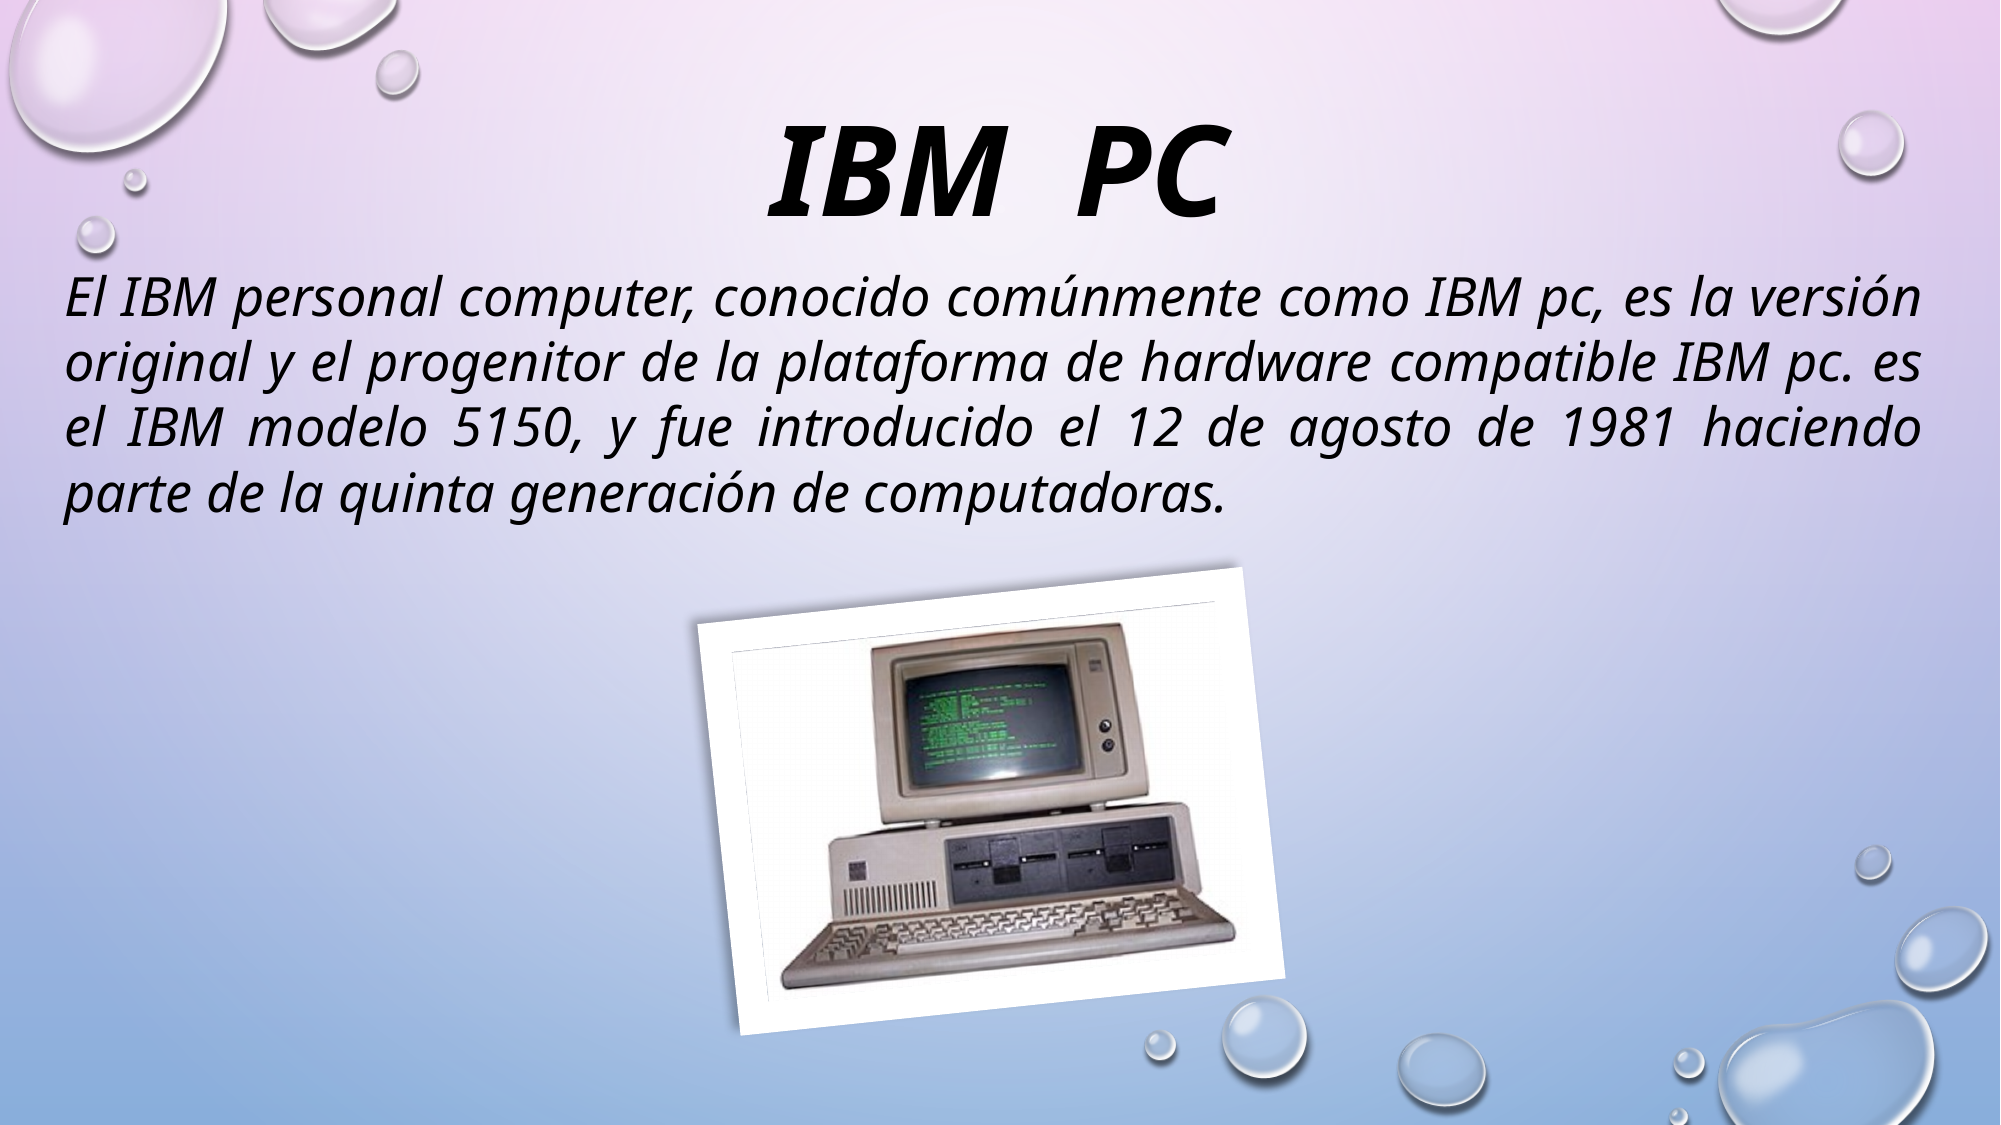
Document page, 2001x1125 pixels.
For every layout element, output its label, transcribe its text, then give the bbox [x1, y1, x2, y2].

picture [0, 0, 2000, 1125]
list El IBM personal computer, conocido comúnmente como IBM pc, es la versión original y el progenitor de la plataforma de hardware compatible IBM pc. es el IBM modelo 5150, y fue introducido el 12 de agosto de 1981 haciendo parte de la quinta generación de computadoras. [49, 254, 1941, 817]
title IBM PC [149, 99, 1851, 254]
